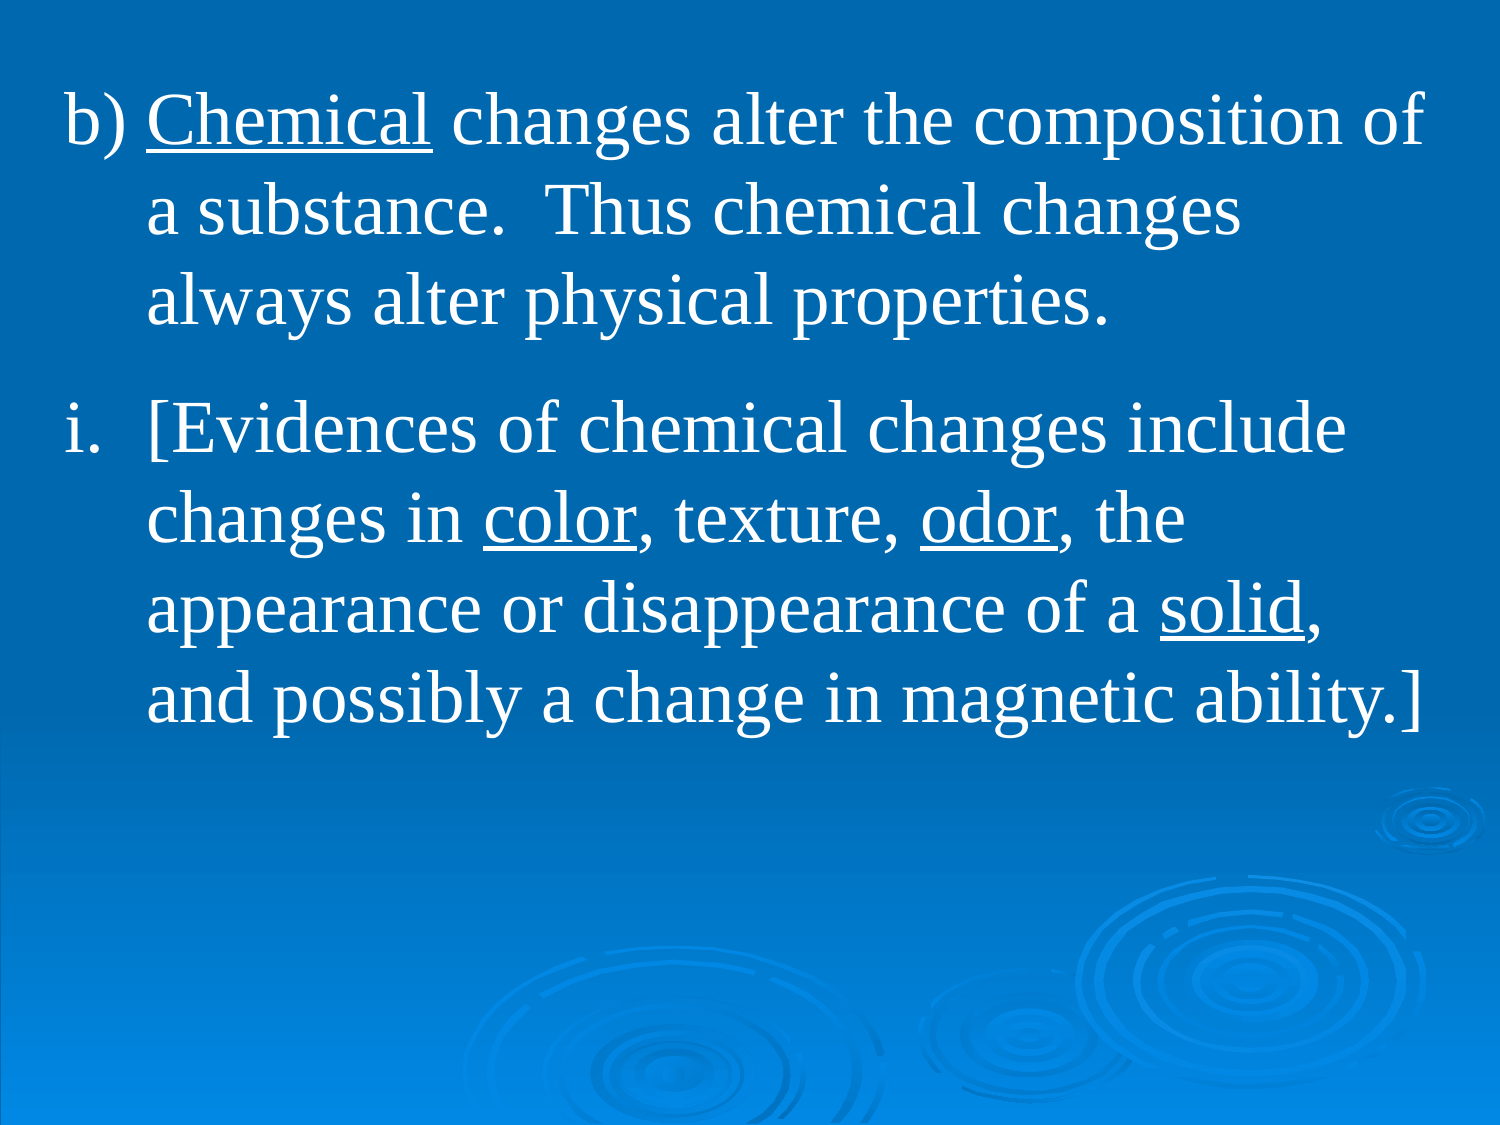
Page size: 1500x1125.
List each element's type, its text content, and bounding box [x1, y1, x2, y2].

text_box Chemical changes alter the composition of a substance. Thus chemical changes always alter physical properties. [Evidences of chemical changes include changes in color, texture, odor, the appearance or disappearance of a solid, and possibly a change in magnetic ability.] [50, 62, 1450, 745]
